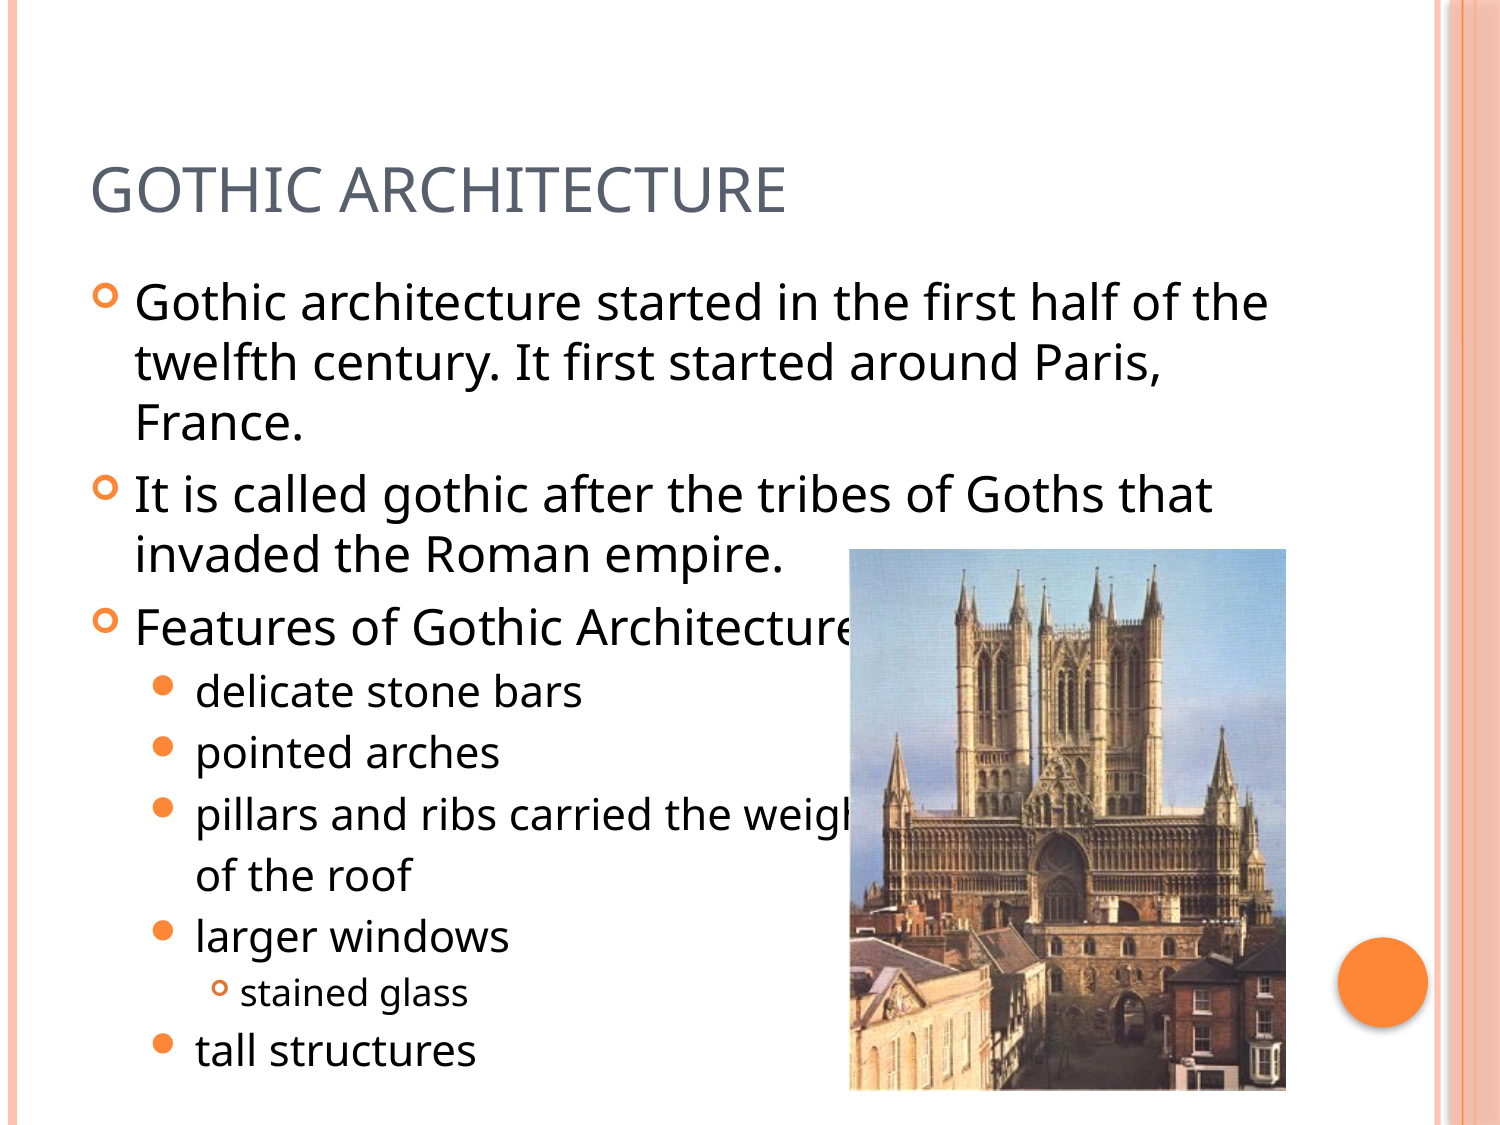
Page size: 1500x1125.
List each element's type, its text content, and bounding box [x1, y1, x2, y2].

picture [849, 549, 1286, 1092]
title Gothic Architecture [75, 45, 1300, 233]
list Gothic architecture started in the first half of the twelfth century. It first started around Paris, France. It is called gothic after the tribes of Goths that invaded the Roman empire. Features of Gothic Architecture: delicate stone bars pointed arches pillars and ribs carried the weight of the roof larger windows stained glass tall structures [75, 262, 1300, 1062]
